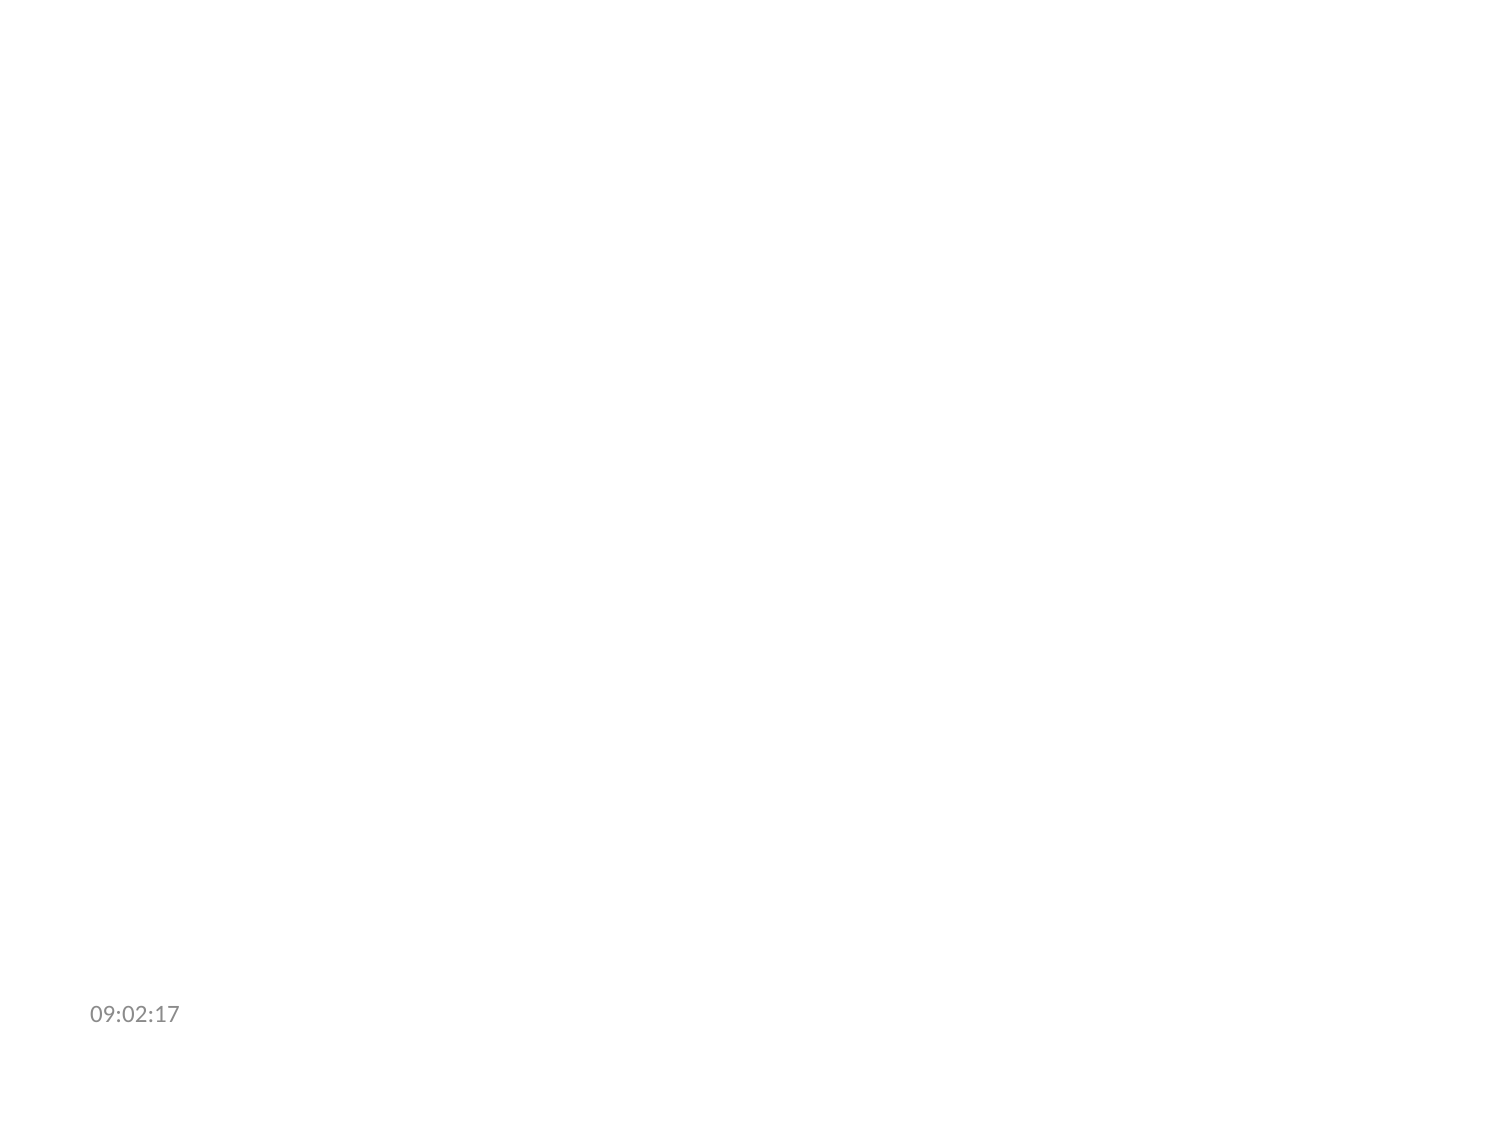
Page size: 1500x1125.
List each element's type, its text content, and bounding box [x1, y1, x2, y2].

text_box 15:35:09 [75, 982, 425, 1043]
